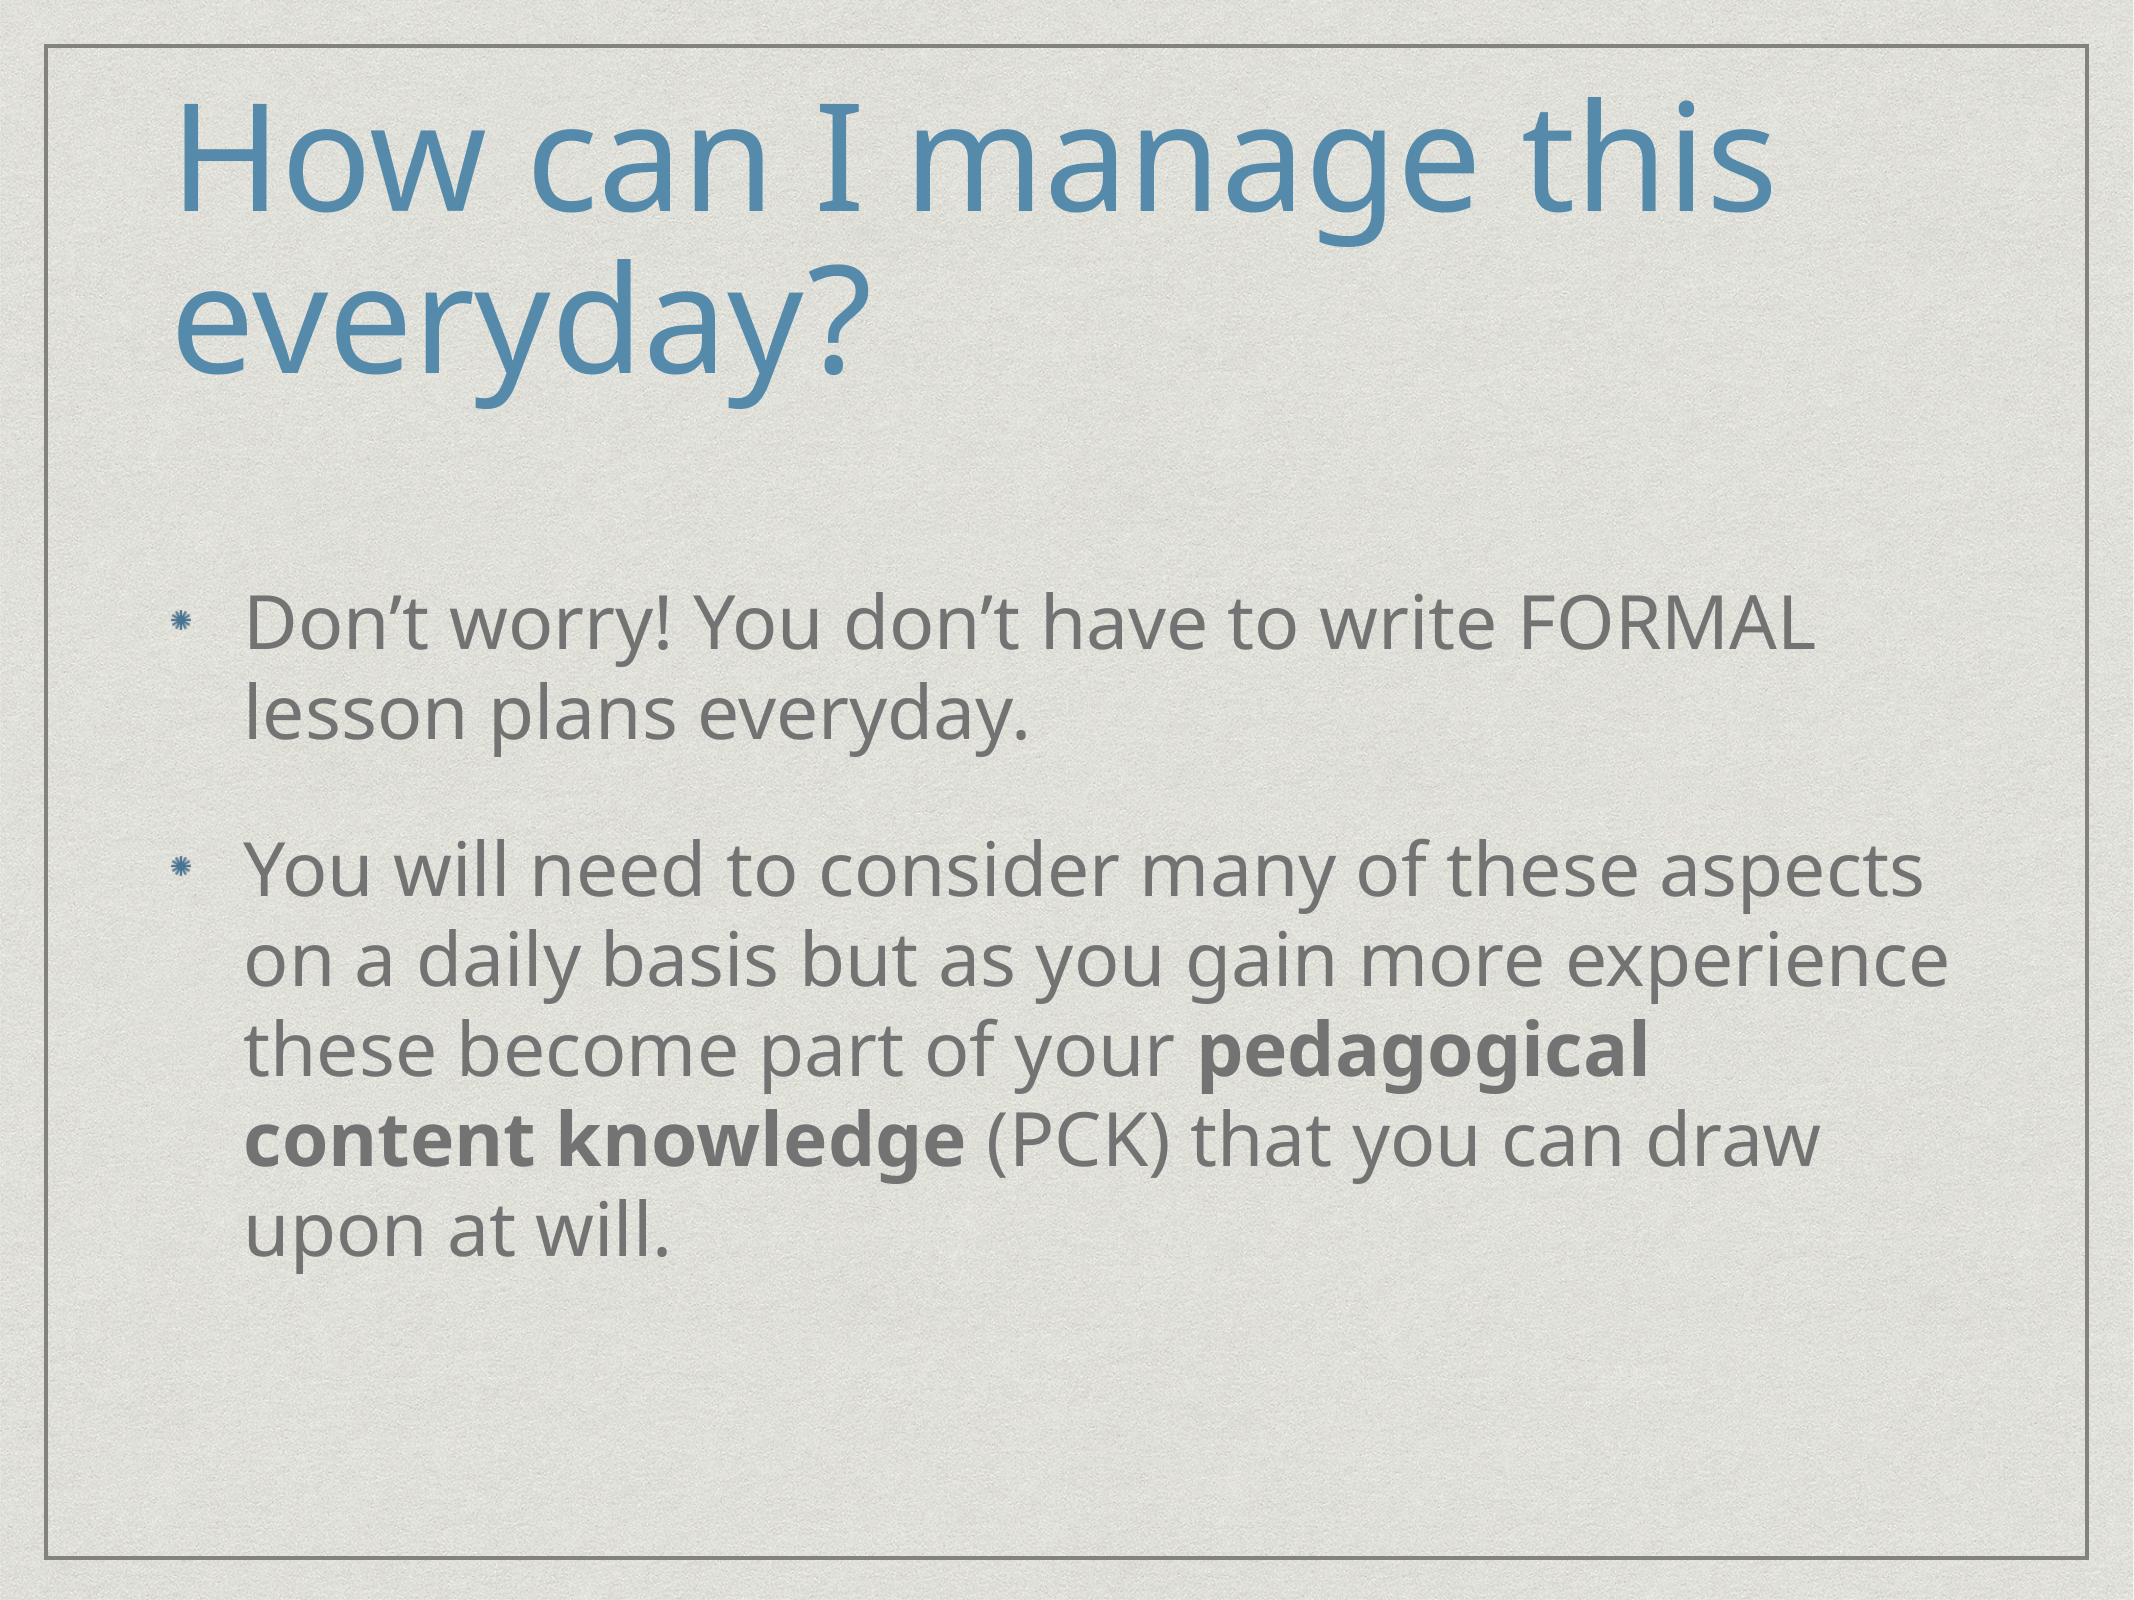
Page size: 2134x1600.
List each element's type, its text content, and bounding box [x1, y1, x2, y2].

list Don’t worry! You don’t have to write FORMAL lesson plans everyday. You will need to consider many of these aspects on a daily basis but as you gain more experience these become part of your pedagogical content knowledge (PCK) that you can draw upon at will. [170, 453, 1963, 1393]
picture [0, 0, 2134, 1600]
title How can I manage this everyday? [170, 43, 1963, 445]
